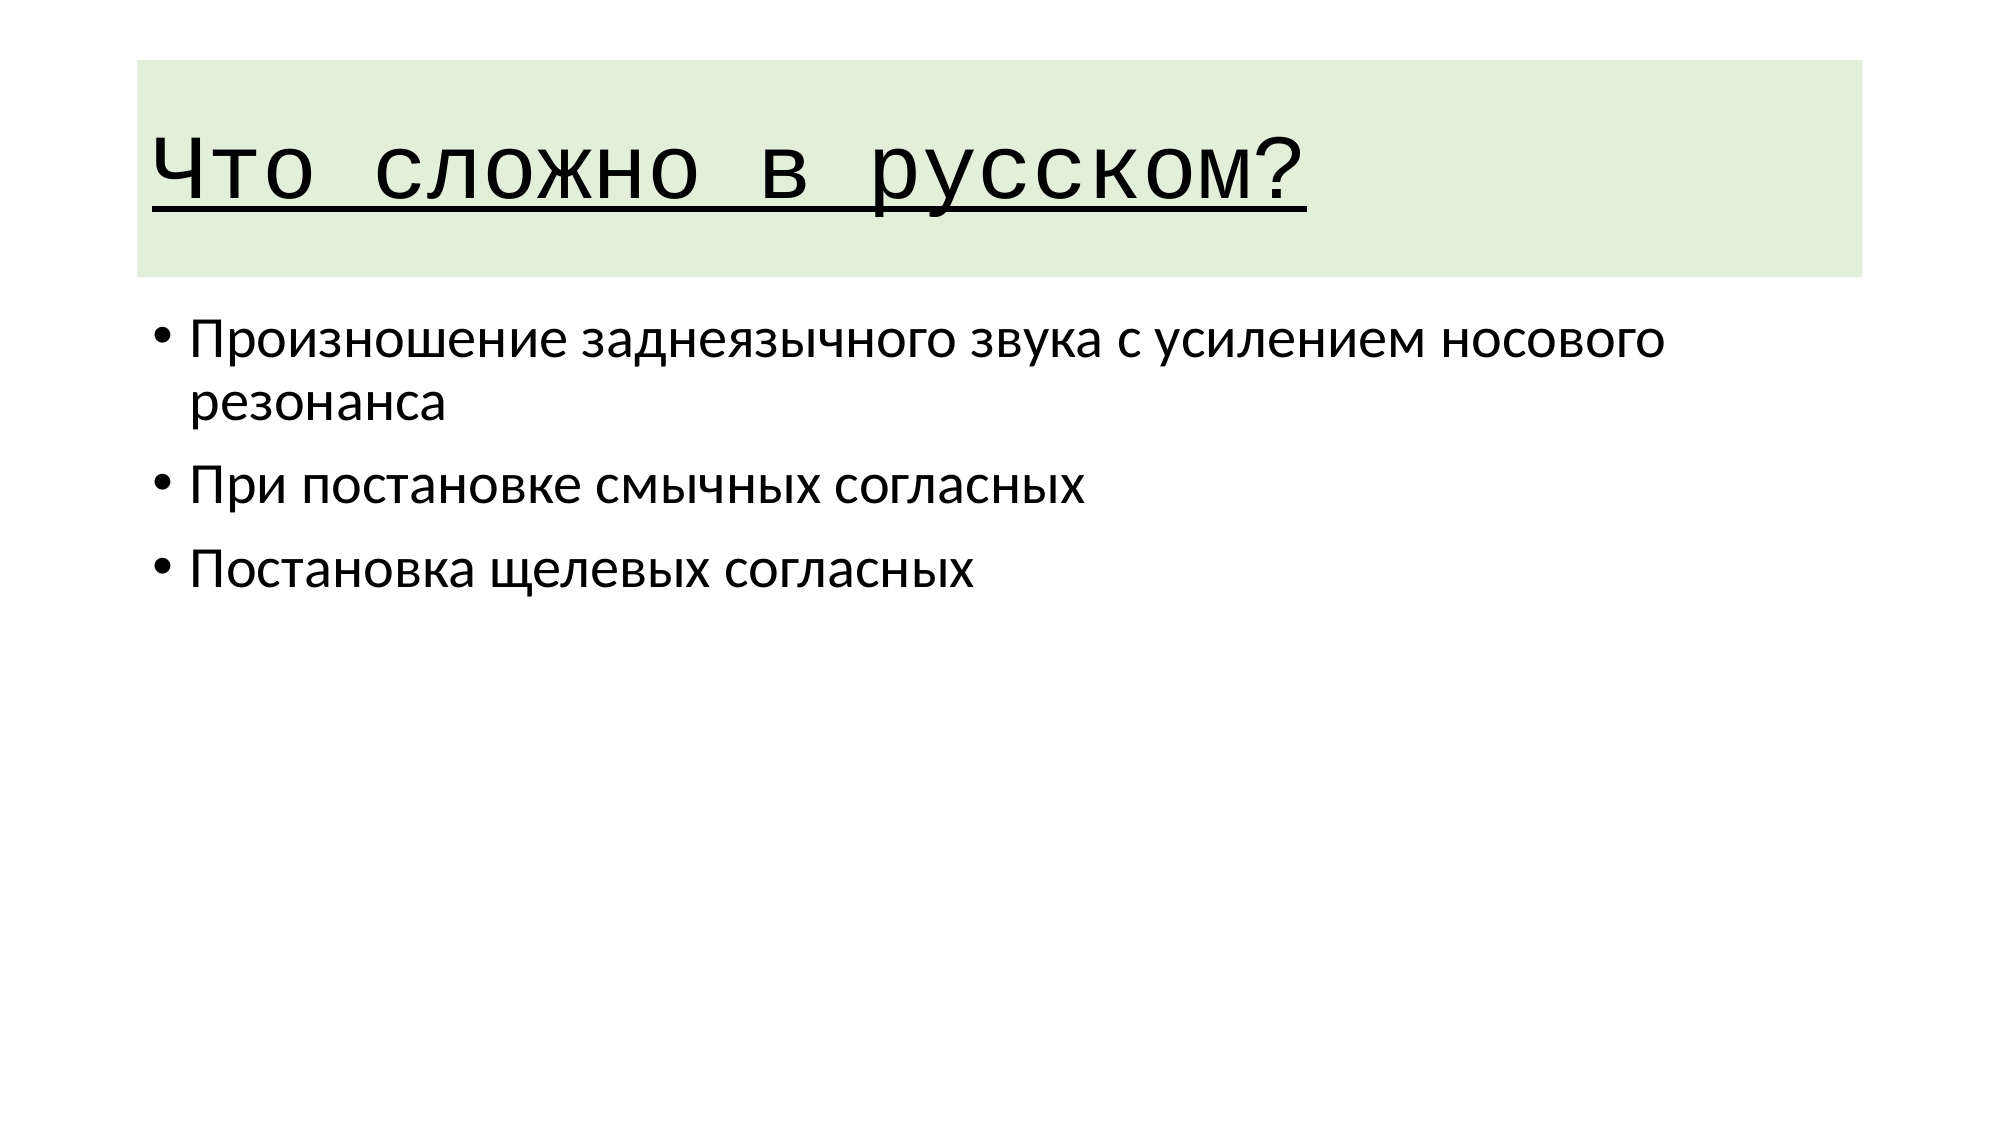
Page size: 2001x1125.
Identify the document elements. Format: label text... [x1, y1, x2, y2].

title Что сложно в русском? [137, 59, 1863, 278]
list Произношение заднеязычного звука с усилением носового резонанса При постановке смычных согласных Постановка щелевых согласных [137, 299, 1863, 1014]
